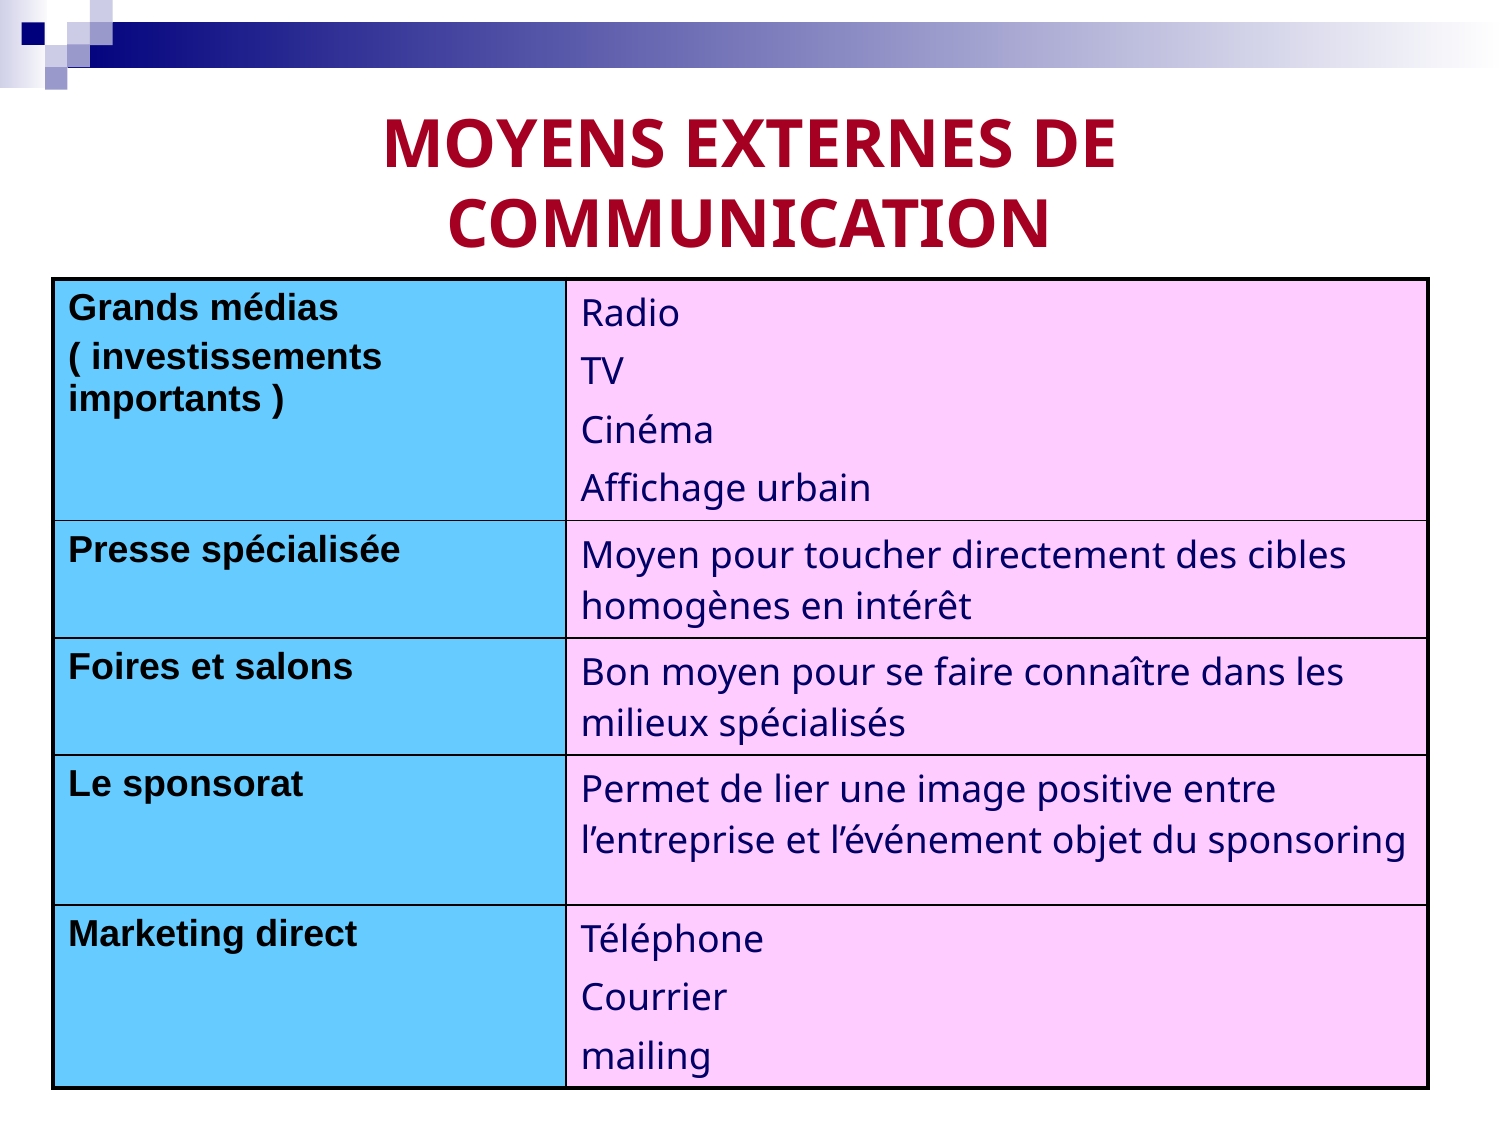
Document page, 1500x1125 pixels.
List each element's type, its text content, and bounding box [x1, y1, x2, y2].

slide_number 48 [1074, 1090, 1425, 1100]
table_cell Presse spécialisée [55, 521, 565, 637]
table_cell Marketing direct [55, 906, 565, 1086]
table_cell Moyen pour toucher directement des cibles homogènes en intérêt [567, 521, 1426, 637]
table_header Radio TV Cinéma Affichage urbain [567, 281, 1426, 520]
table_cell Bon moyen pour se faire connaître dans les milieux spécialisés [567, 639, 1426, 754]
table_cell Téléphone Courrier mailing [567, 906, 1426, 1086]
table_cell Permet de lier une image positive entre l’entreprise et l’événement objet du sponsoring [567, 756, 1426, 904]
table_cell Foires et salons [55, 639, 565, 754]
table_cell Le sponsorat [55, 756, 565, 904]
table_header Grands médias ( investissements importants ) [55, 281, 565, 520]
title MOYENS EXTERNES DE COMMUNICATION [75, 101, 1425, 261]
